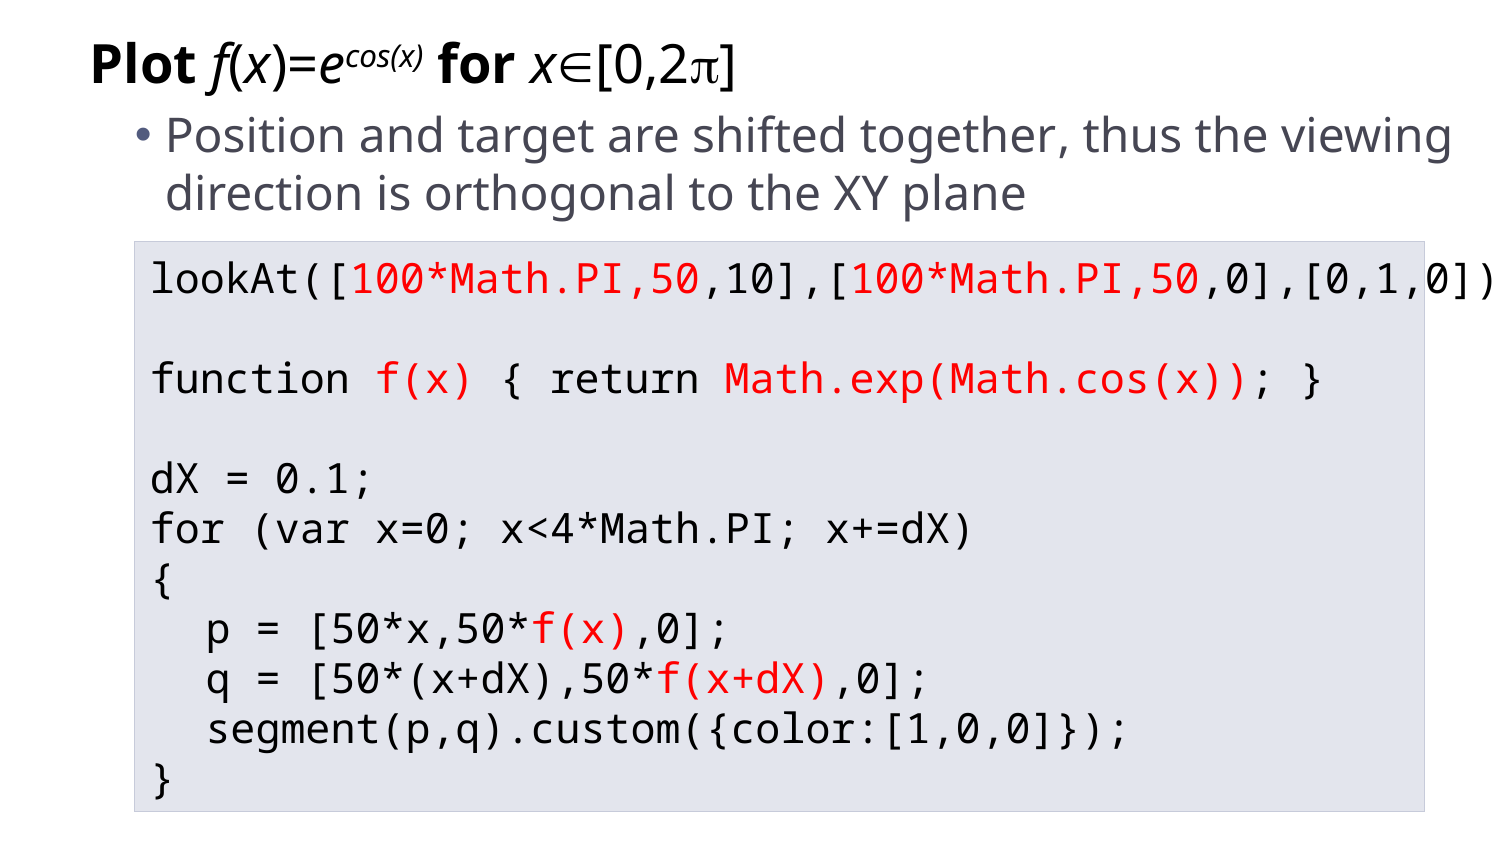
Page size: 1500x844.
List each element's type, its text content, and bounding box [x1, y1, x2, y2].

text_box lookAt([100*Math.PI,50,10],[100*Math.PI,50,0],[0,1,0]); function f(x) { return Math.exp(Math.cos(x)); } dX = 0.1; for (var x=0; x<4*Math.PI; x+=dX) { p = [50*x,50*f(x),0]; q = [50*(x+dX),50*f(x+dX),0]; segment(p,q).custom({color:[1,0,0]}); } [134, 241, 1425, 812]
list Plot f(x)=ecos(x) for x[0,2] Position and target are shifted together, thus the viewing direction is orthogonal to the XY plane [75, 21, 1475, 835]
